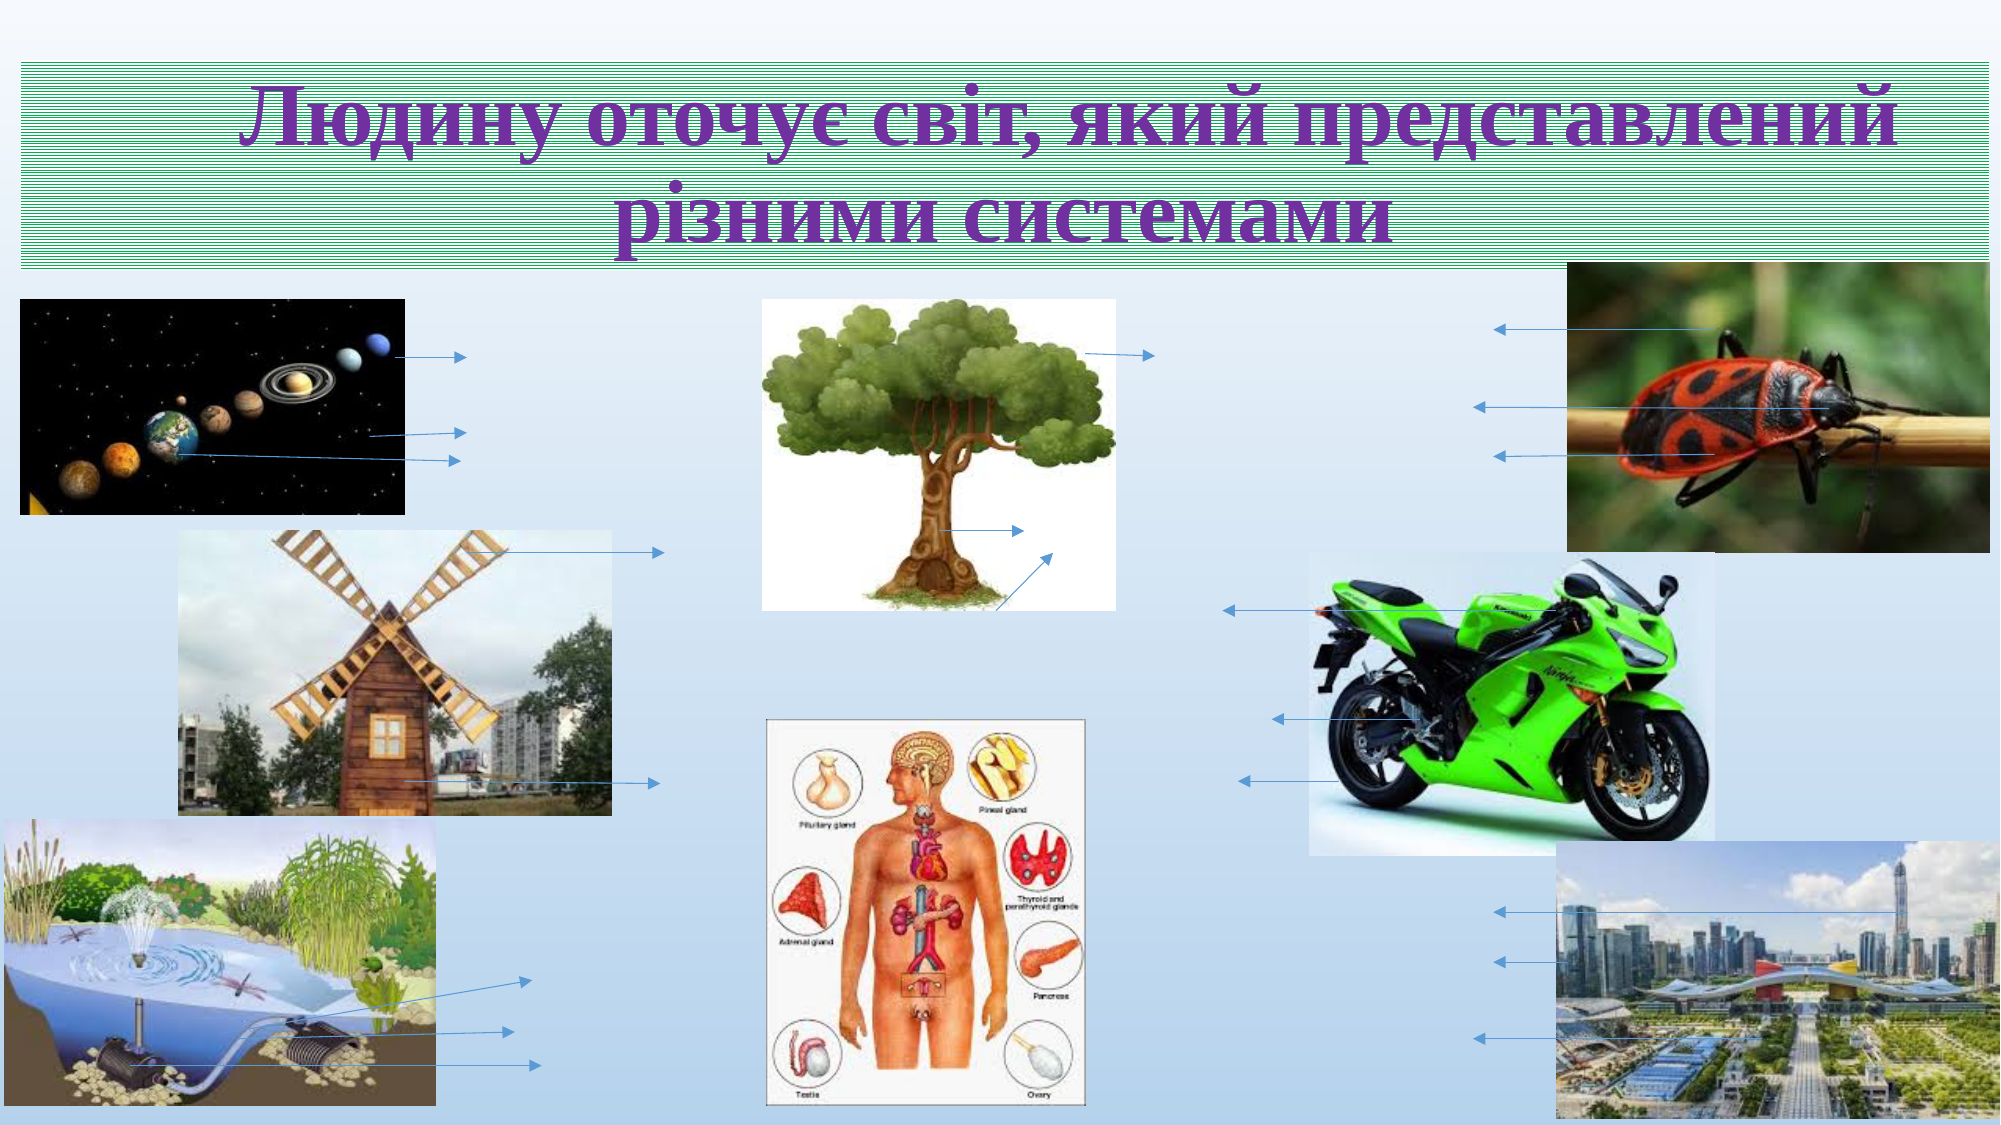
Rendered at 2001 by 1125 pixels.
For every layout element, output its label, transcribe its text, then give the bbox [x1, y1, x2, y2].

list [20, 299, 405, 515]
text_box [237, 1034, 515, 1039]
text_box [995, 552, 1054, 611]
picture [178, 530, 612, 816]
picture [1309, 262, 2000, 1119]
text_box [369, 432, 467, 437]
picture [4, 819, 436, 1106]
picture [766, 719, 1086, 1106]
picture [762, 299, 1116, 611]
title Людину оточує світ, який представлений різними системами [20, 59, 1990, 271]
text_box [178, 454, 462, 462]
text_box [220, 980, 533, 1034]
